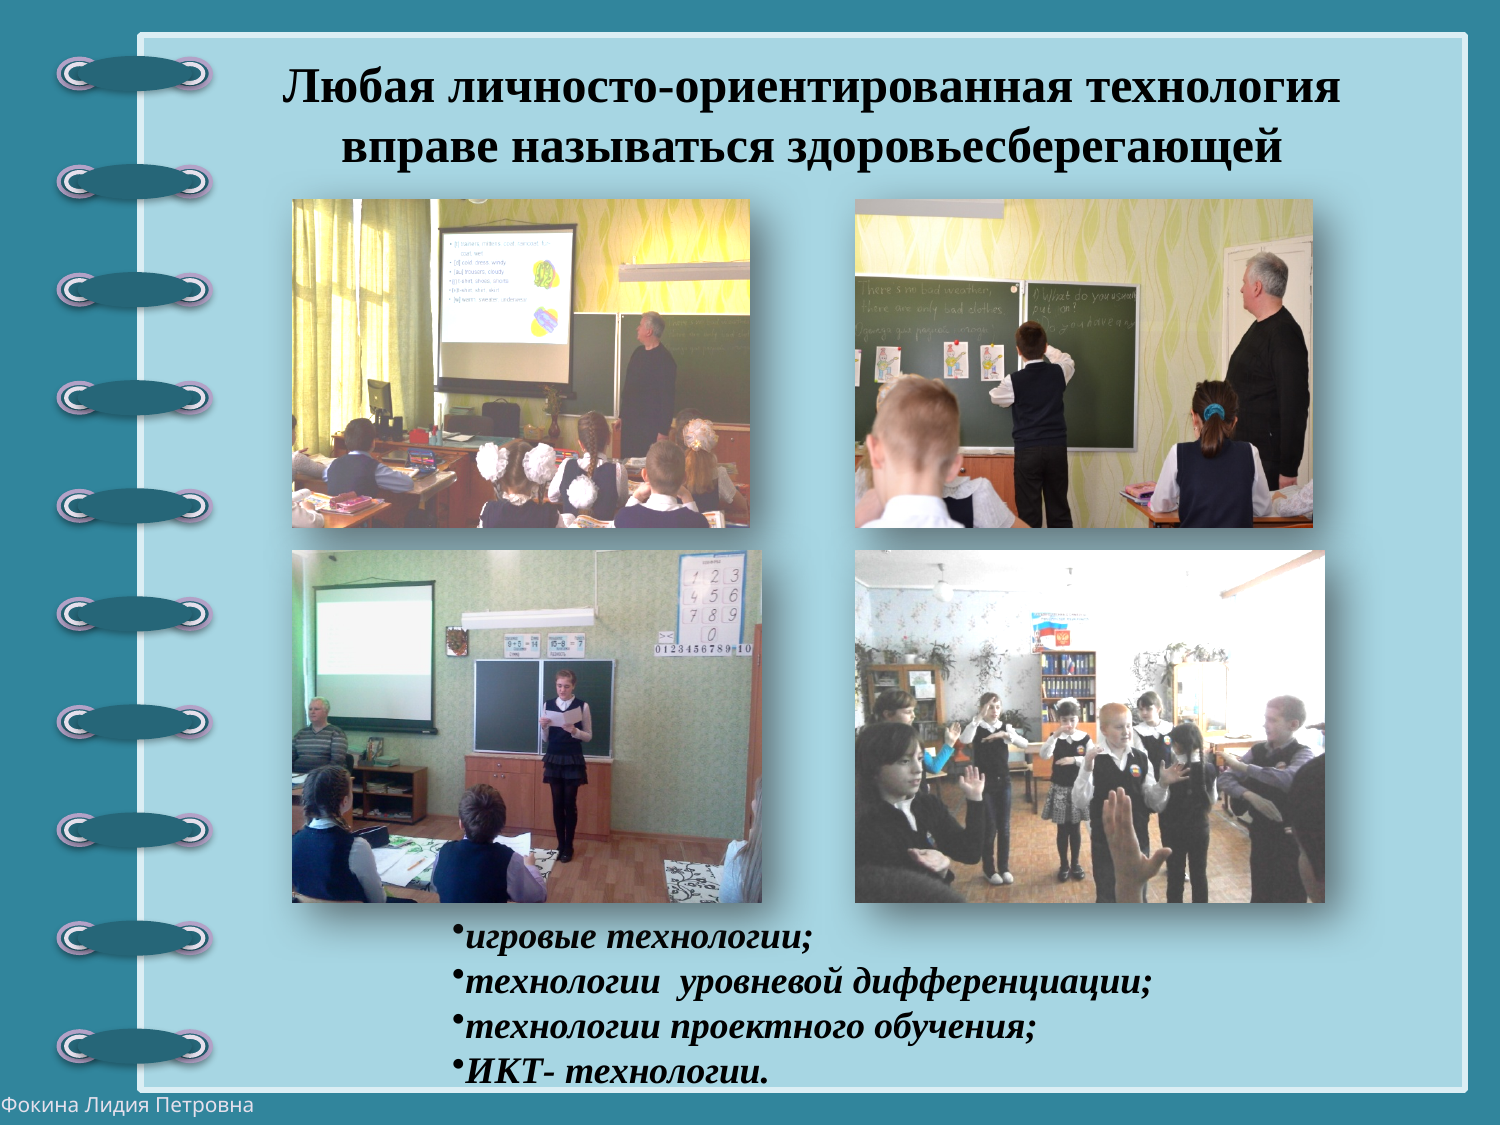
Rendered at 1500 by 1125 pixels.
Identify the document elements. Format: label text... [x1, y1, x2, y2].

picture [855, 550, 1325, 903]
title Любая личносто-ориентированная технология вправе называться здоровьесберегающей [199, 45, 1425, 176]
picture [292, 550, 762, 903]
picture [292, 198, 751, 528]
text_box игровые технологии; технологии уровневой дифференциации; технологии проектного обучения; ИКТ- технологии. [363, 903, 1219, 1099]
picture [855, 198, 1313, 528]
